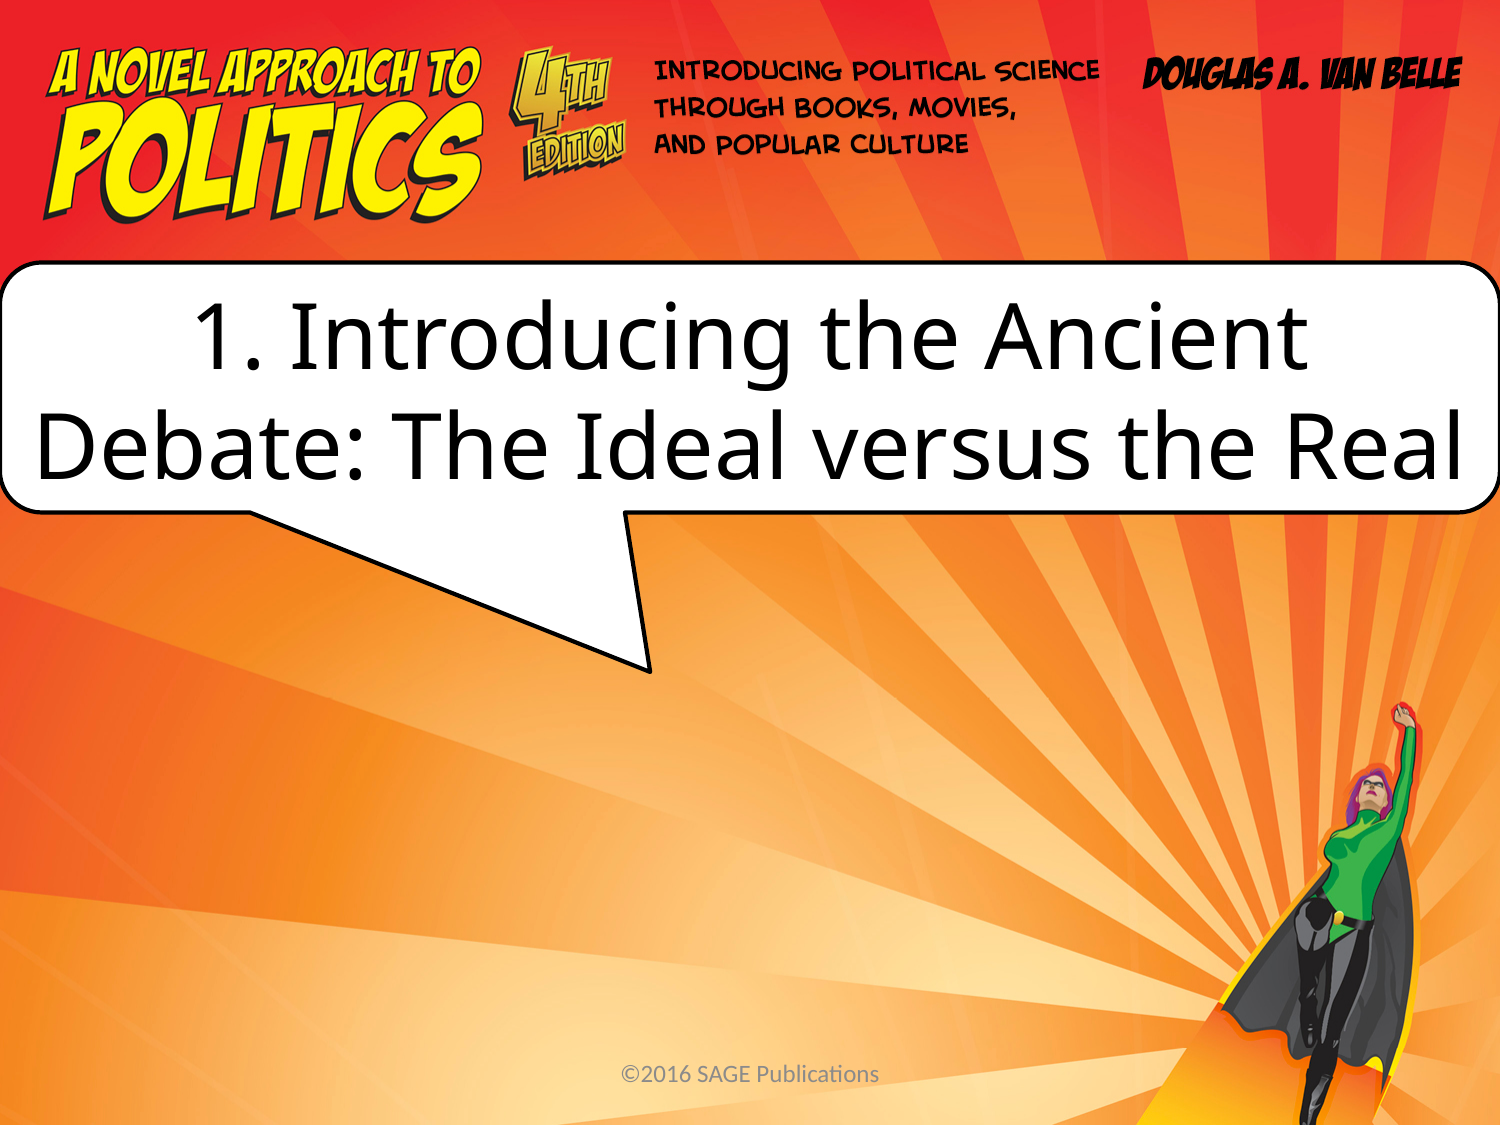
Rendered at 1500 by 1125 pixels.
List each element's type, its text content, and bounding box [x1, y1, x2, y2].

picture [0, 0, 1500, 295]
picture [0, 480, 1500, 1125]
text_box 1. Introducing the Ancient Debate: The Ideal versus the Real [0, 262, 1500, 672]
footer ©2016 SAGE Publications [512, 1042, 988, 1103]
